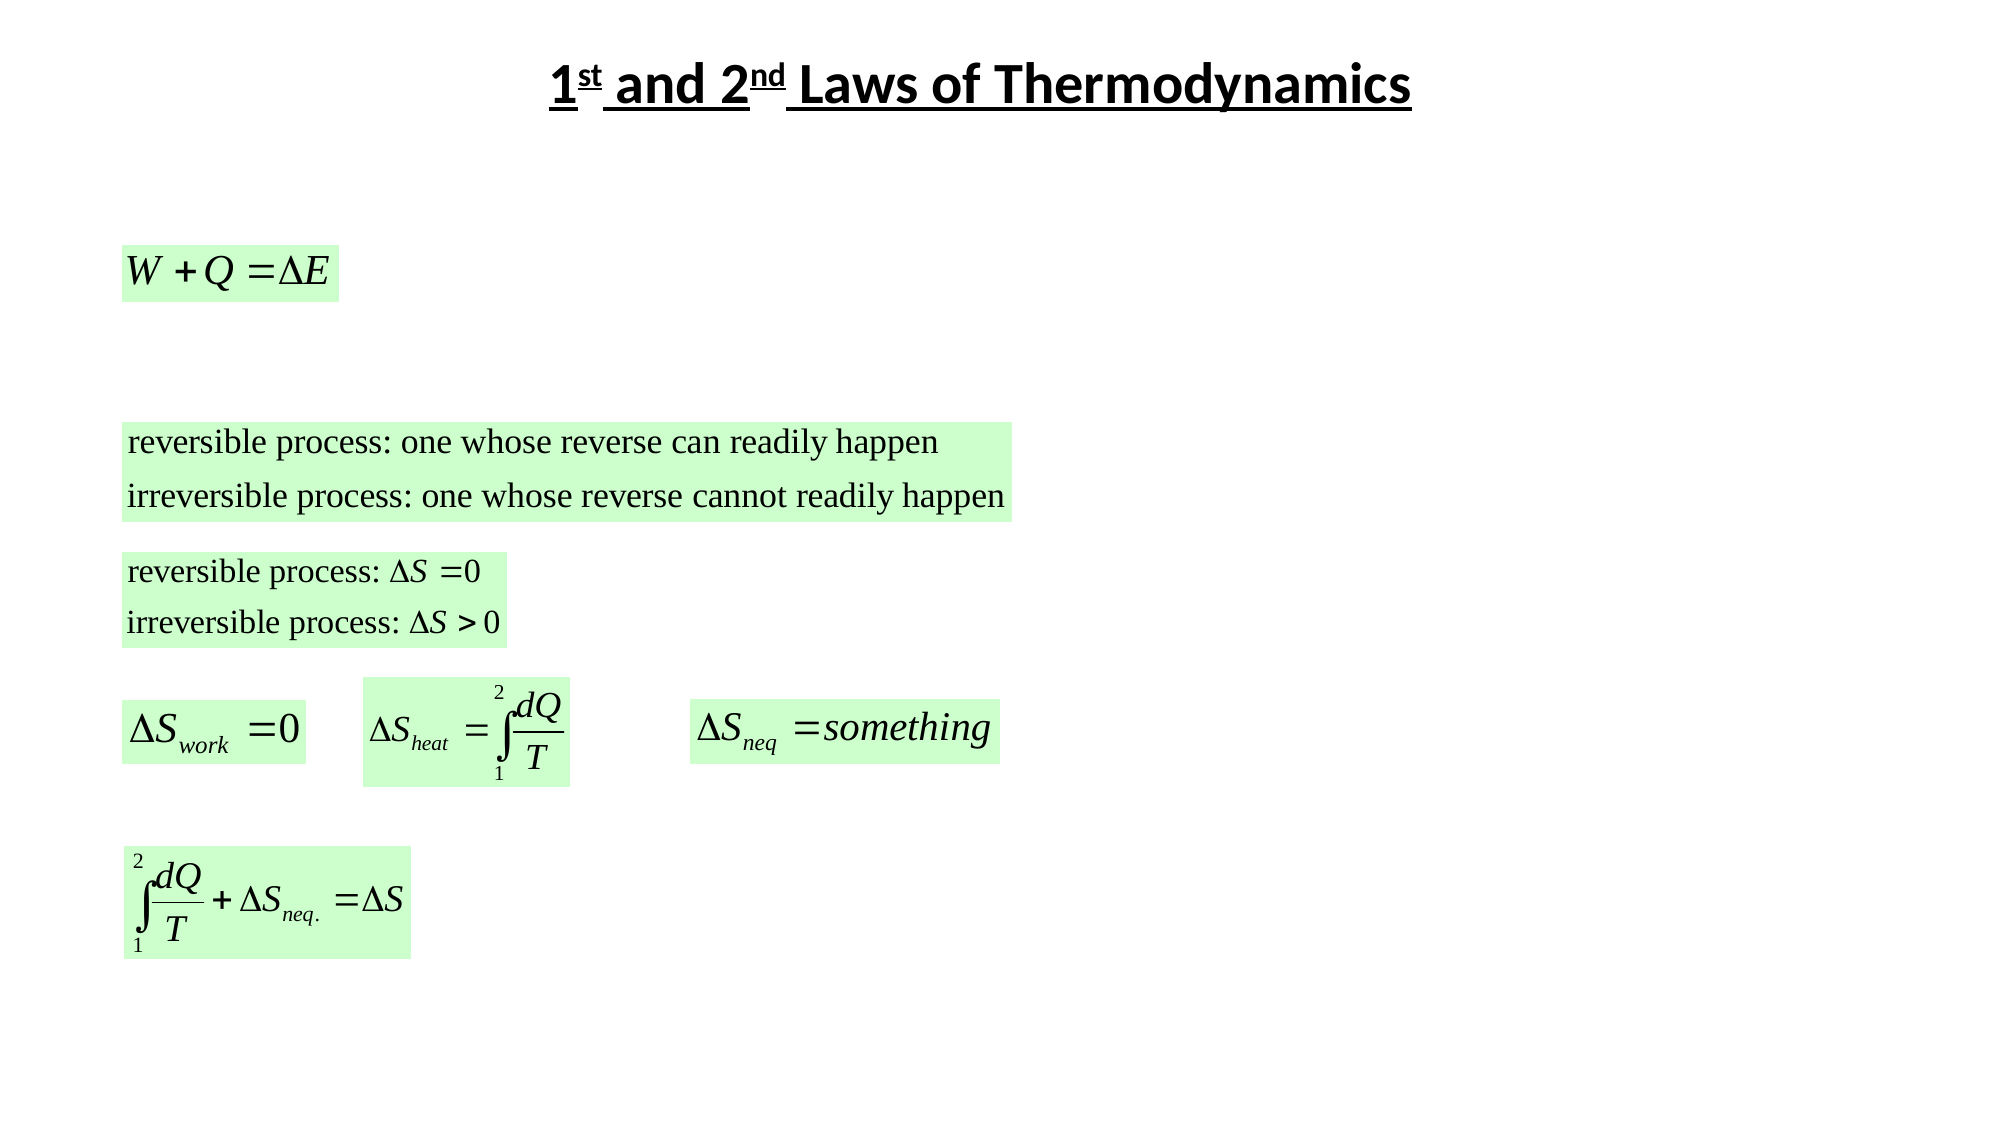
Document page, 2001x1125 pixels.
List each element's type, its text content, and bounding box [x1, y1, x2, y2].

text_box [122, 244, 339, 302]
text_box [122, 552, 508, 648]
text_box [363, 676, 570, 787]
text_box 1st and 2nd Laws of Thermodynamics [533, 37, 1525, 123]
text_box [122, 421, 1012, 523]
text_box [123, 845, 412, 959]
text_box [690, 699, 1000, 764]
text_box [122, 699, 307, 764]
